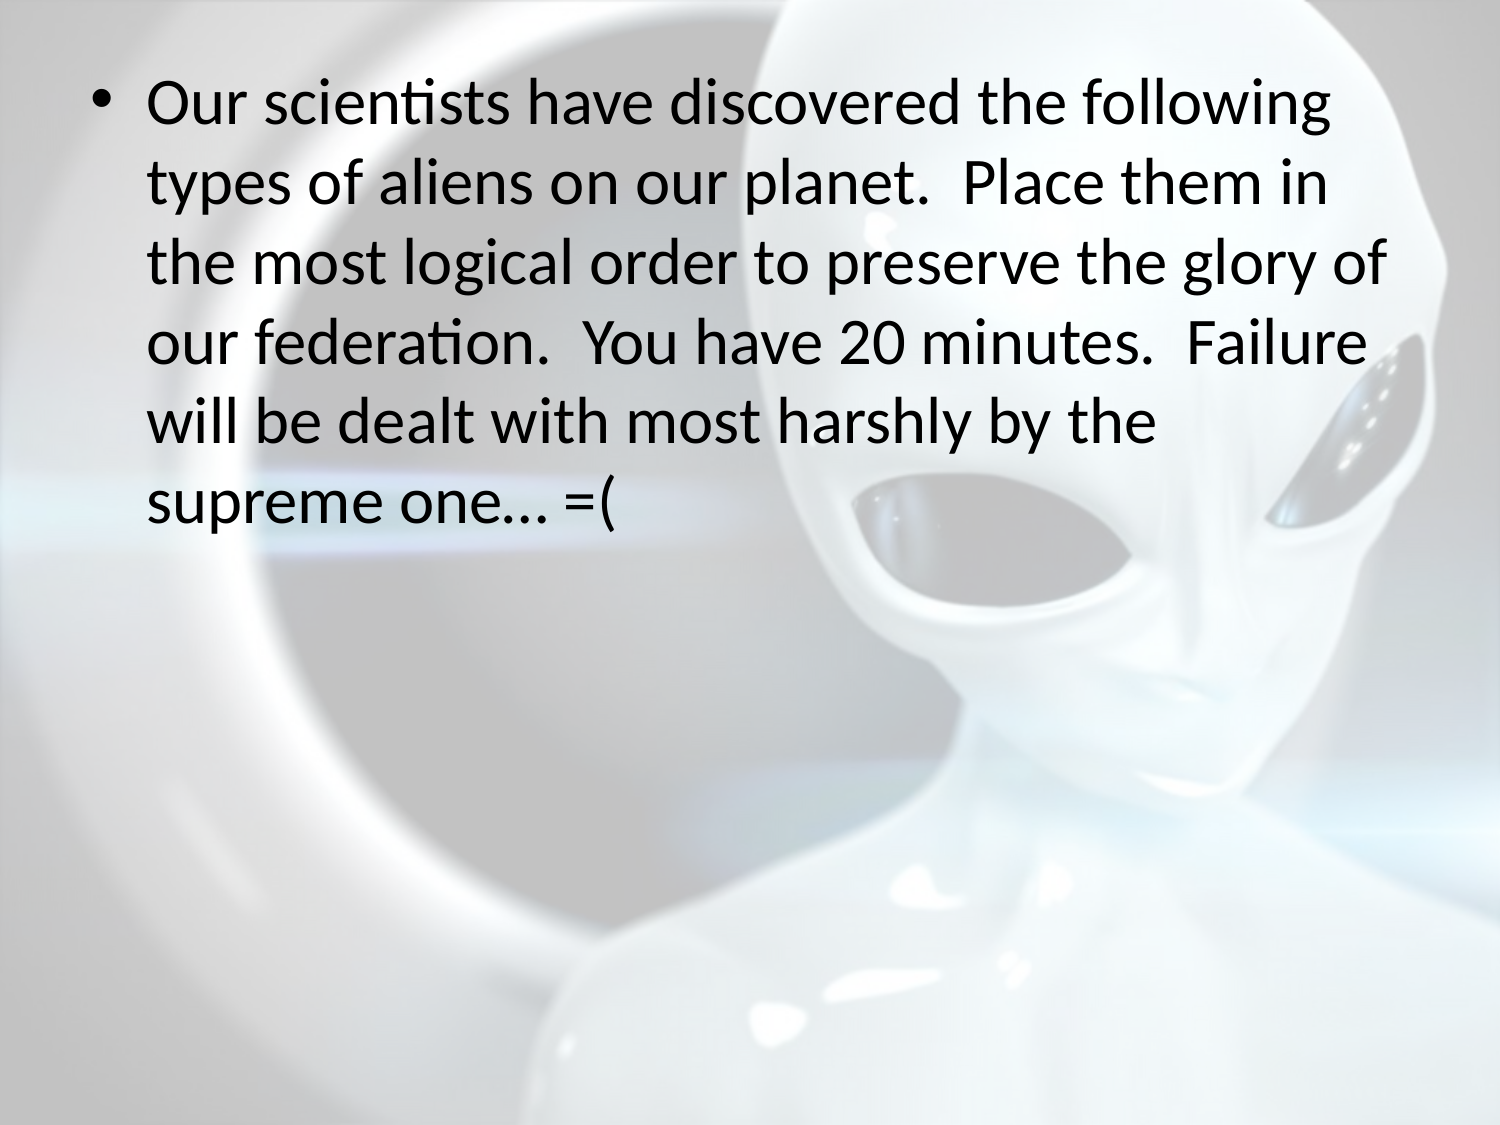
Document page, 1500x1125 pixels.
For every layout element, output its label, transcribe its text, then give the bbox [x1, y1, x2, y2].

list Our scientists have discovered the following types of aliens on our planet. Place them in the most logical order to preserve the glory of our federation. You have 20 minutes. Failure will be dealt with most harshly by the supreme one… =( [75, 50, 1425, 1005]
